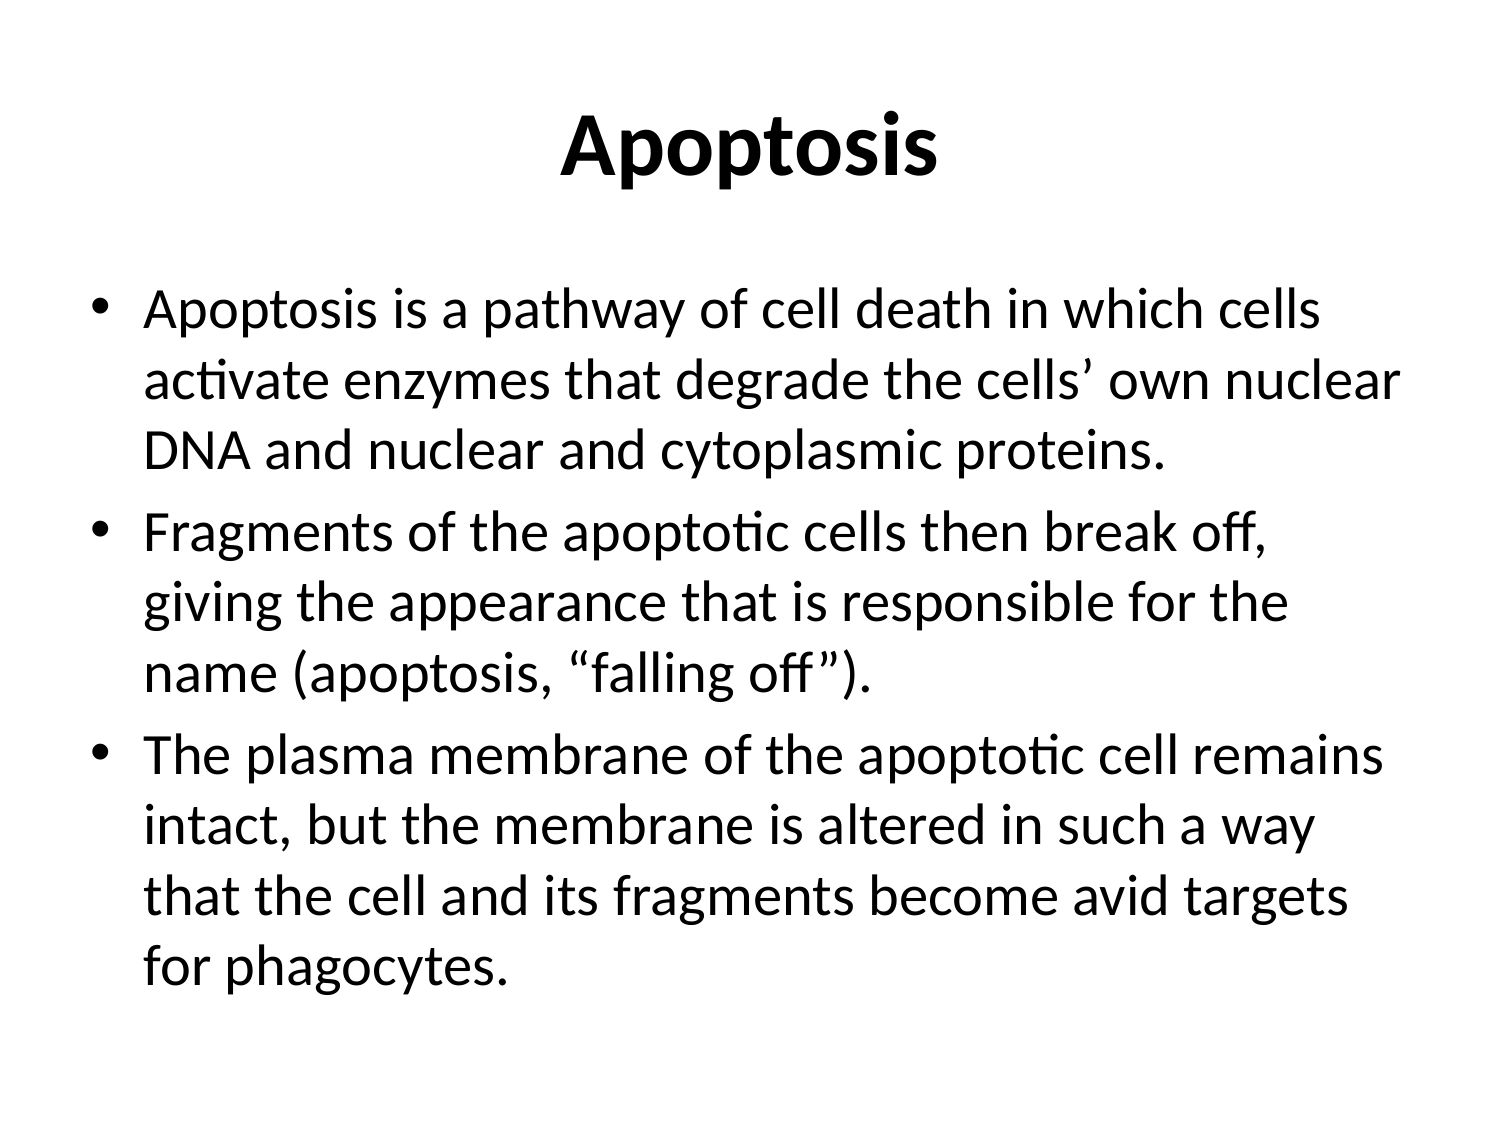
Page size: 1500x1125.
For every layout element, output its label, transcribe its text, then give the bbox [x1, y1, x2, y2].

list Apoptosis is a pathway of cell death in which cells activate enzymes that degrade the cells’ own nuclear DNA and nuclear and cytoplasmic proteins. Fragments of the apoptotic cells then break off, giving the appearance that is responsible for the name (apoptosis, “falling off”). The plasma membrane of the apoptotic cell remains intact, but the membrane is altered in such a way that the cell and its fragments become avid targets for phagocytes. [75, 262, 1425, 1005]
title Apoptosis [75, 45, 1425, 233]
